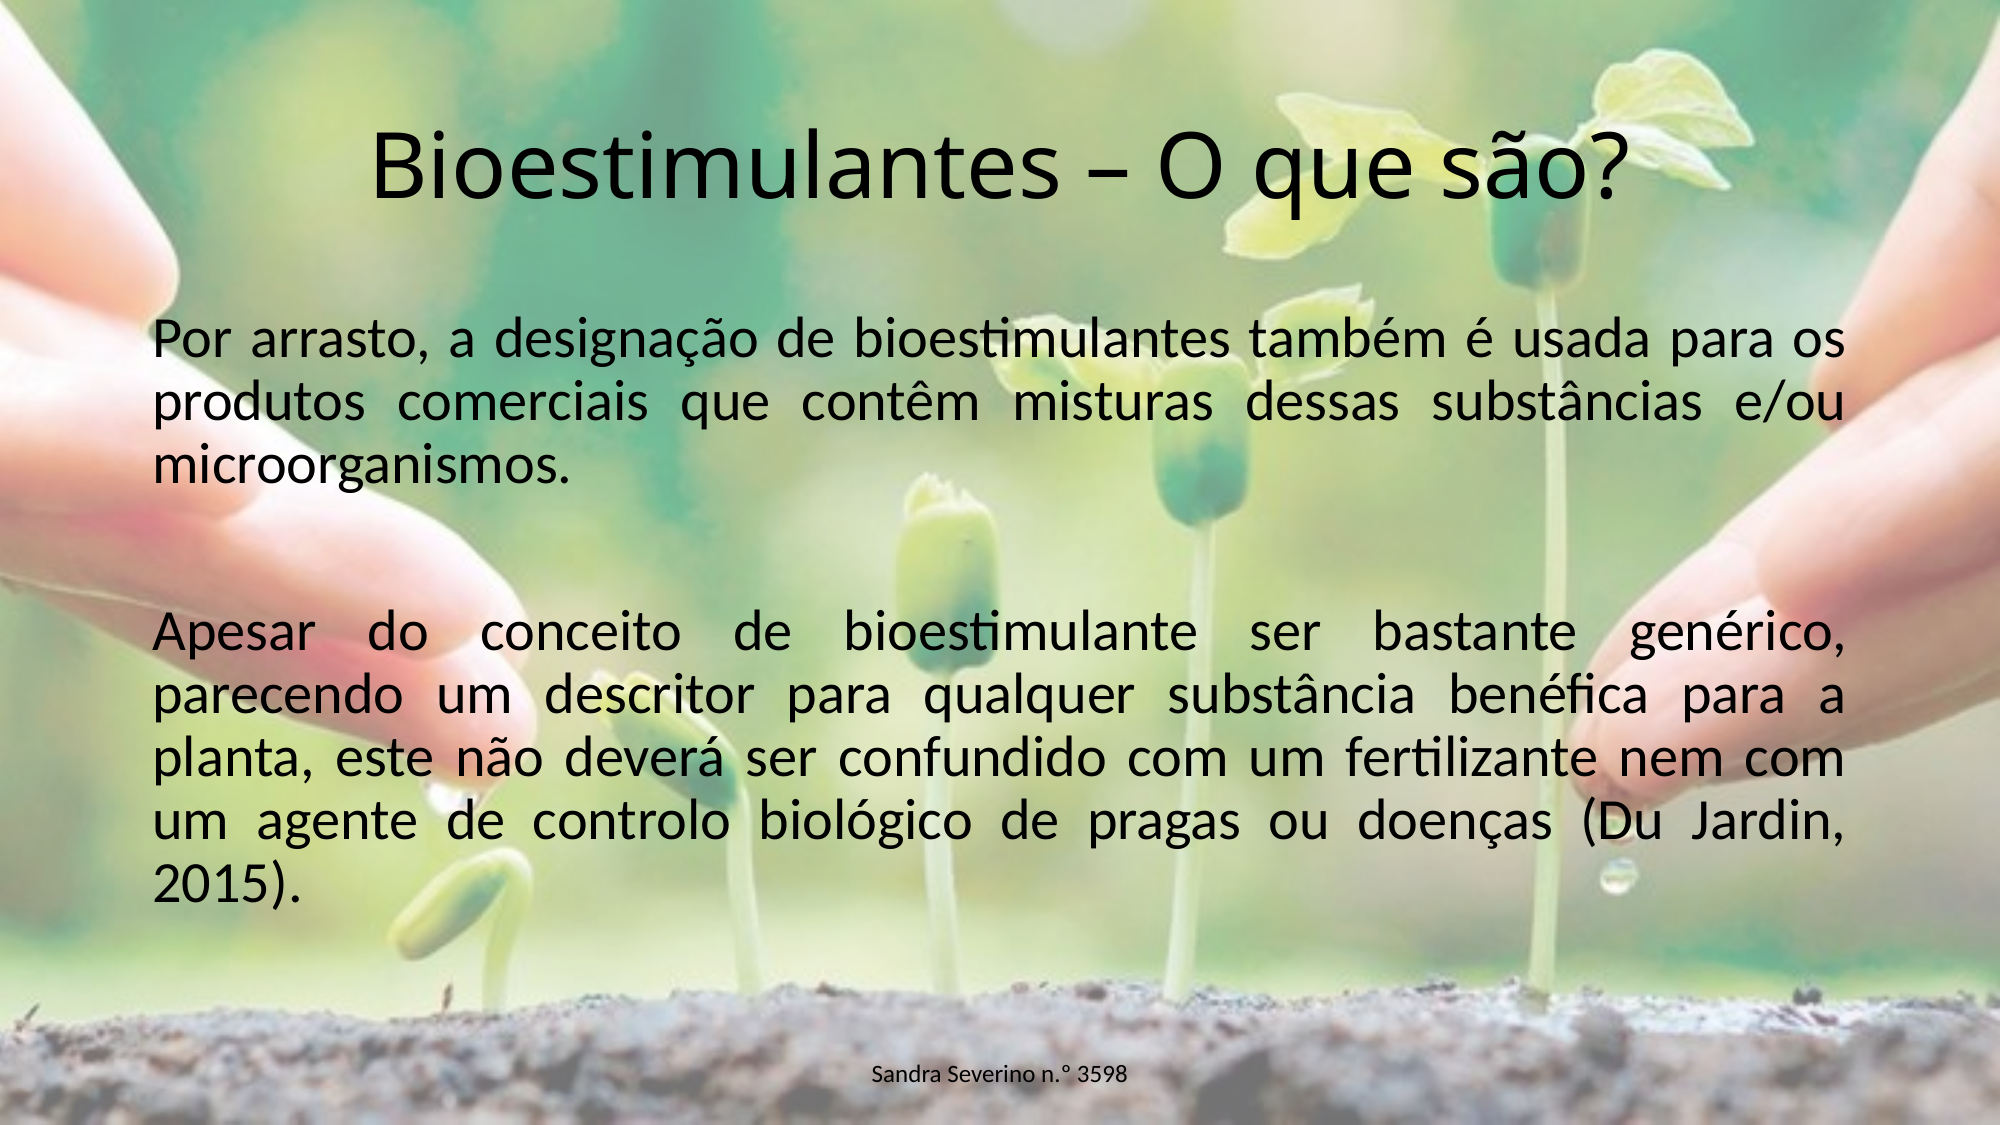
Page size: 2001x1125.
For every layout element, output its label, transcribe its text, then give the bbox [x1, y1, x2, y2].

title Bioestimulantes – O que são? [137, 59, 1863, 278]
list Por arrasto, a designação de bioestimulantes também é usada para os produtos comerciais que contêm misturas dessas substâncias e/ou microorganismos. Apesar do conceito de bioestimulante ser bastante genérico, parecendo um descritor para qualquer substância benéfica para a planta, este não deverá ser confundido com um fertilizante nem com um agente de controlo biológico de pragas ou doenças (Du Jardin, 2015). [137, 299, 1863, 1014]
footer Sandra Severino n.º 3598 [662, 1042, 1338, 1103]
